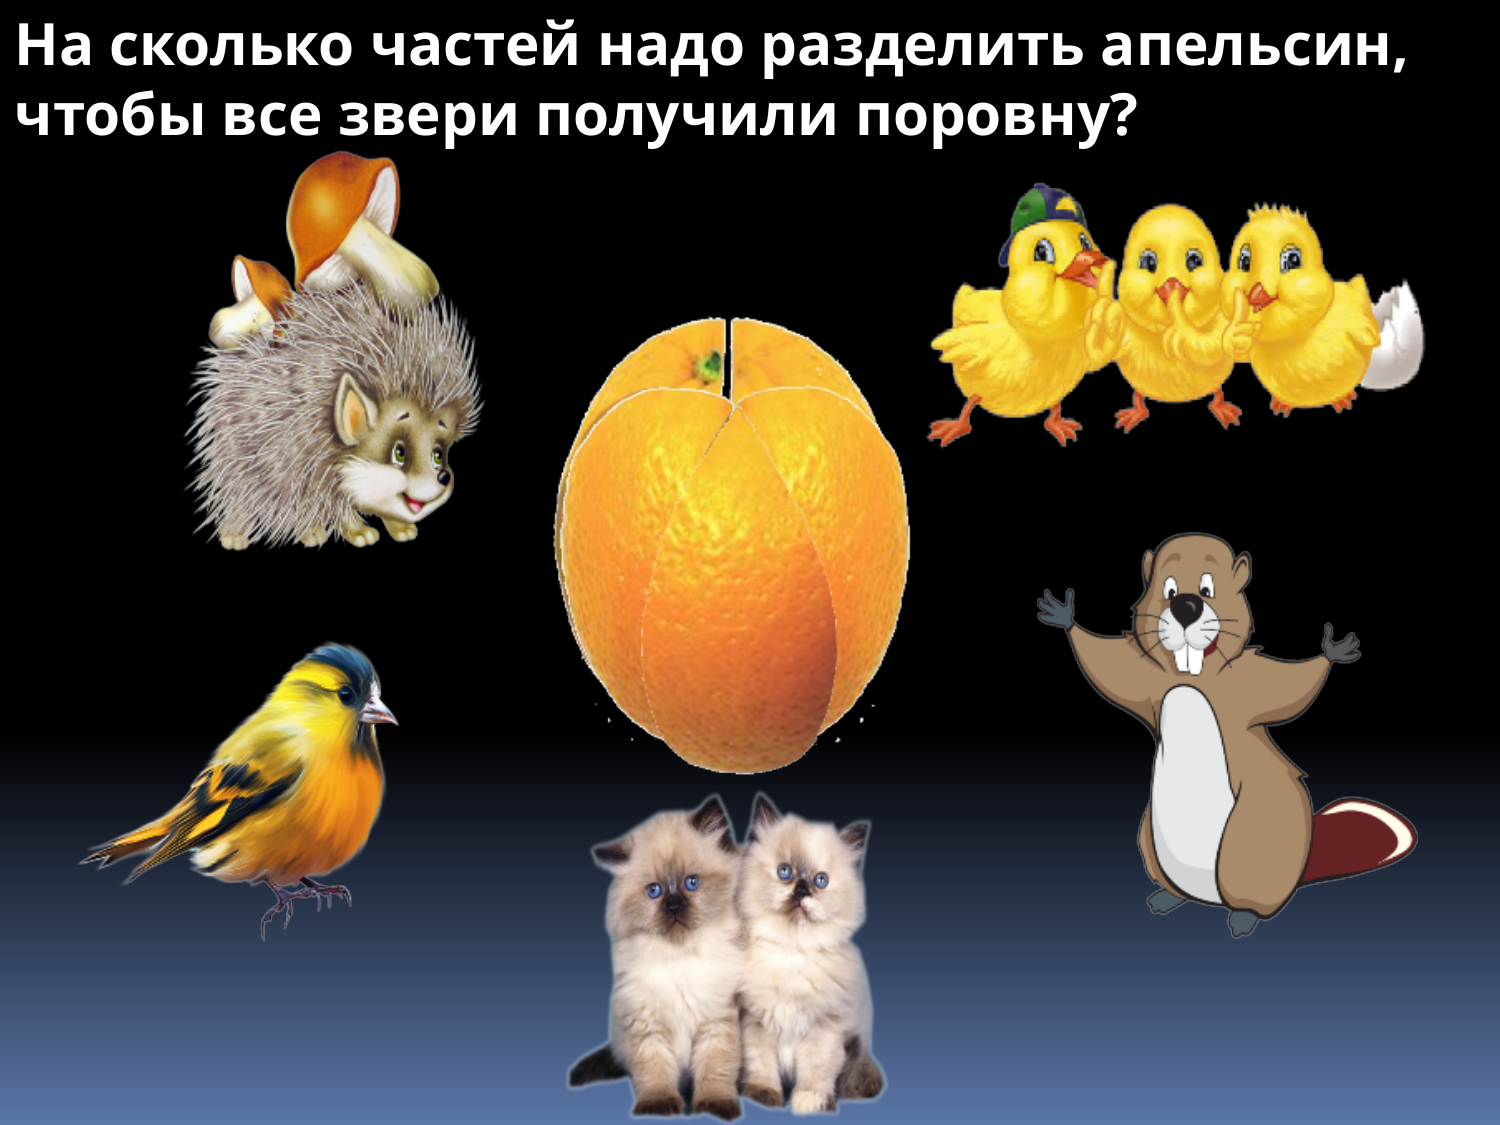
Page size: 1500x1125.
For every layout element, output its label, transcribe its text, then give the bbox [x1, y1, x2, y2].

text_box На сколько частей надо разделить апельсин, чтобы все звери получили поровну? [0, 0, 1500, 155]
picture [76, 136, 1431, 1125]
